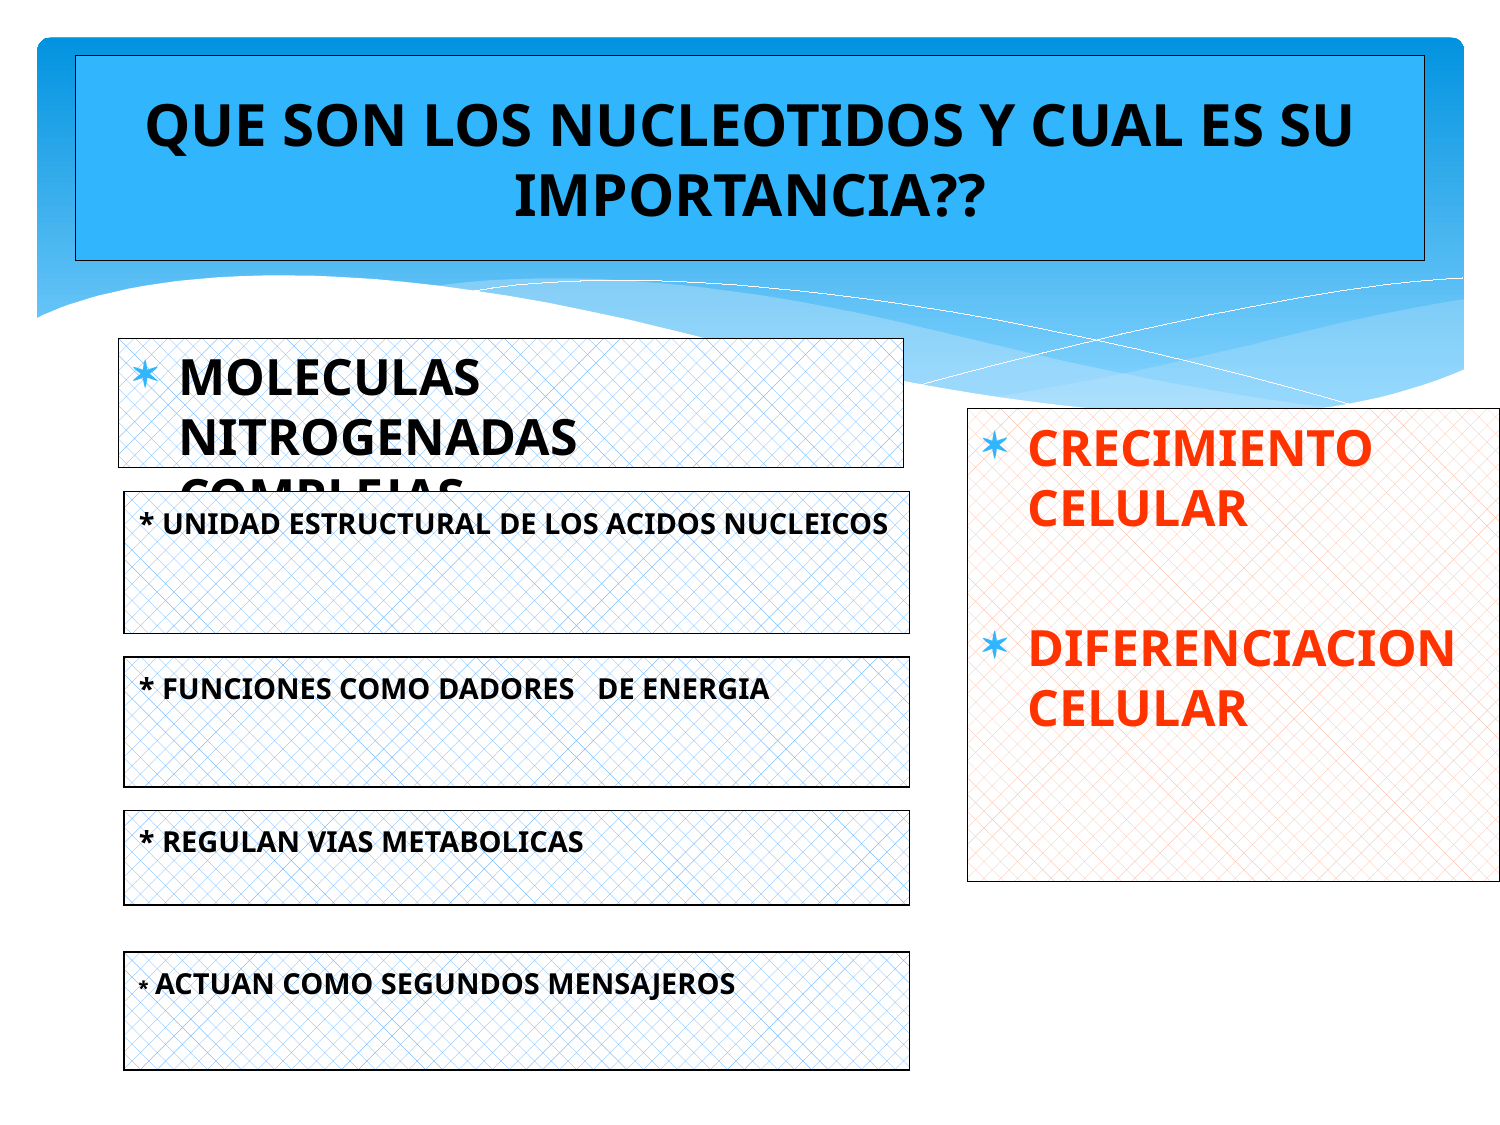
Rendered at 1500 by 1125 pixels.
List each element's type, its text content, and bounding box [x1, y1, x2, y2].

text_box * UNIDAD ESTRUCTURAL DE LOS ACIDOS NUCLEICOS [123, 491, 910, 634]
list CRECIMIENTO CELULAR DIFERENCIACION CELULAR [967, 408, 1500, 882]
list MOLECULAS NITROGENADAS COMPLEJAS. [118, 338, 904, 468]
title QUE SON LOS NUCLEOTIDOS Y CUAL ES SU IMPORTANCIA?? [75, 55, 1425, 261]
text_box * REGULAN VIAS METABOLICAS [123, 810, 910, 905]
text_box * FUNCIONES COMO DADORES DE ENERGIA [123, 656, 910, 787]
text_box * ACTUAN COMO SEGUNDOS MENSAJEROS [123, 952, 910, 1071]
